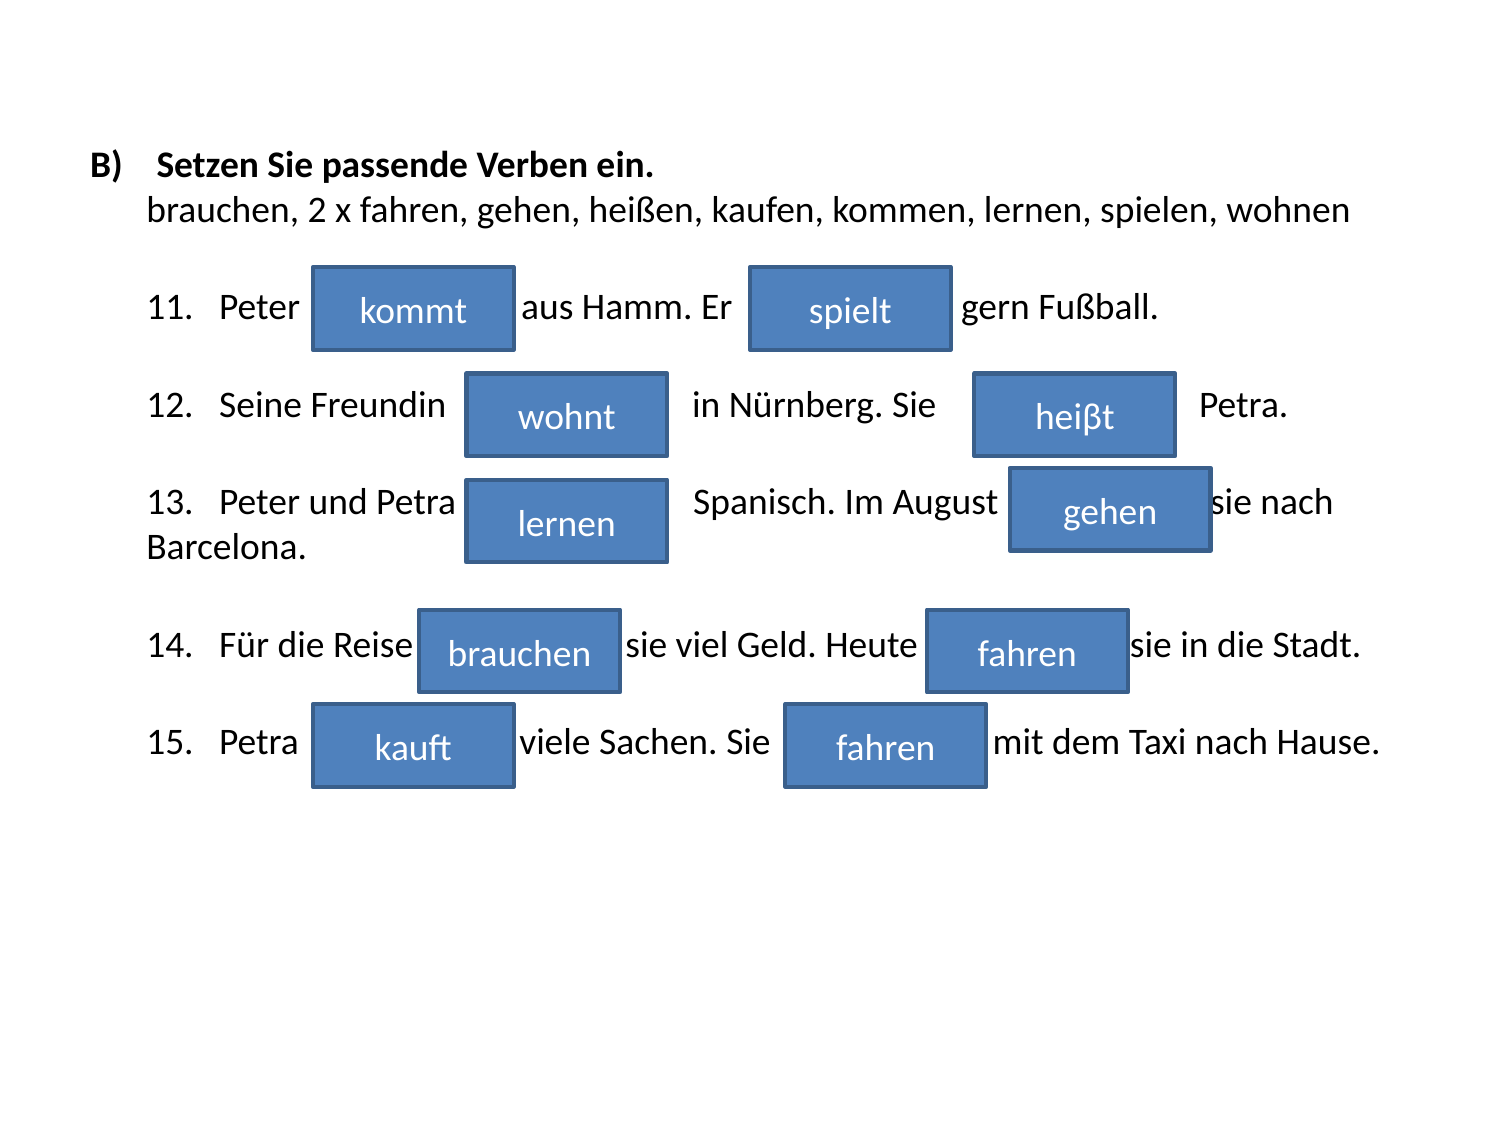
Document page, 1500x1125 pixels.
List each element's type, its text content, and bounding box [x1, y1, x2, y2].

text_box spielt [748, 265, 953, 352]
text_box fahren [783, 702, 988, 789]
list B) Setzen Sie passende Verben ein. brauchen, 2 x fahren, gehen, heißen, kaufen, kommen, lernen, spielen, wohnen 11. Peter aus Hamm. Er gern Fußball. 12. Seine Freundin in Nürnberg. Sie Petra. 13. Peter und Petra Spanisch. Im August sie nach Barcelona. 14. Für die Reise sie viel Geld. Heute sie in die Stadt. 15. Petra viele Sachen. Sie mit dem Taxi nach Hause. [75, 54, 1425, 1005]
text_box kommt [311, 265, 516, 352]
text_box wohnt [464, 371, 669, 458]
text_box fahren [925, 608, 1130, 694]
text_box brauchen [417, 608, 622, 694]
text_box heiβt [972, 371, 1177, 458]
text_box lernen [464, 478, 669, 564]
text_box kauft [311, 702, 516, 789]
text_box gehen [1008, 466, 1213, 553]
